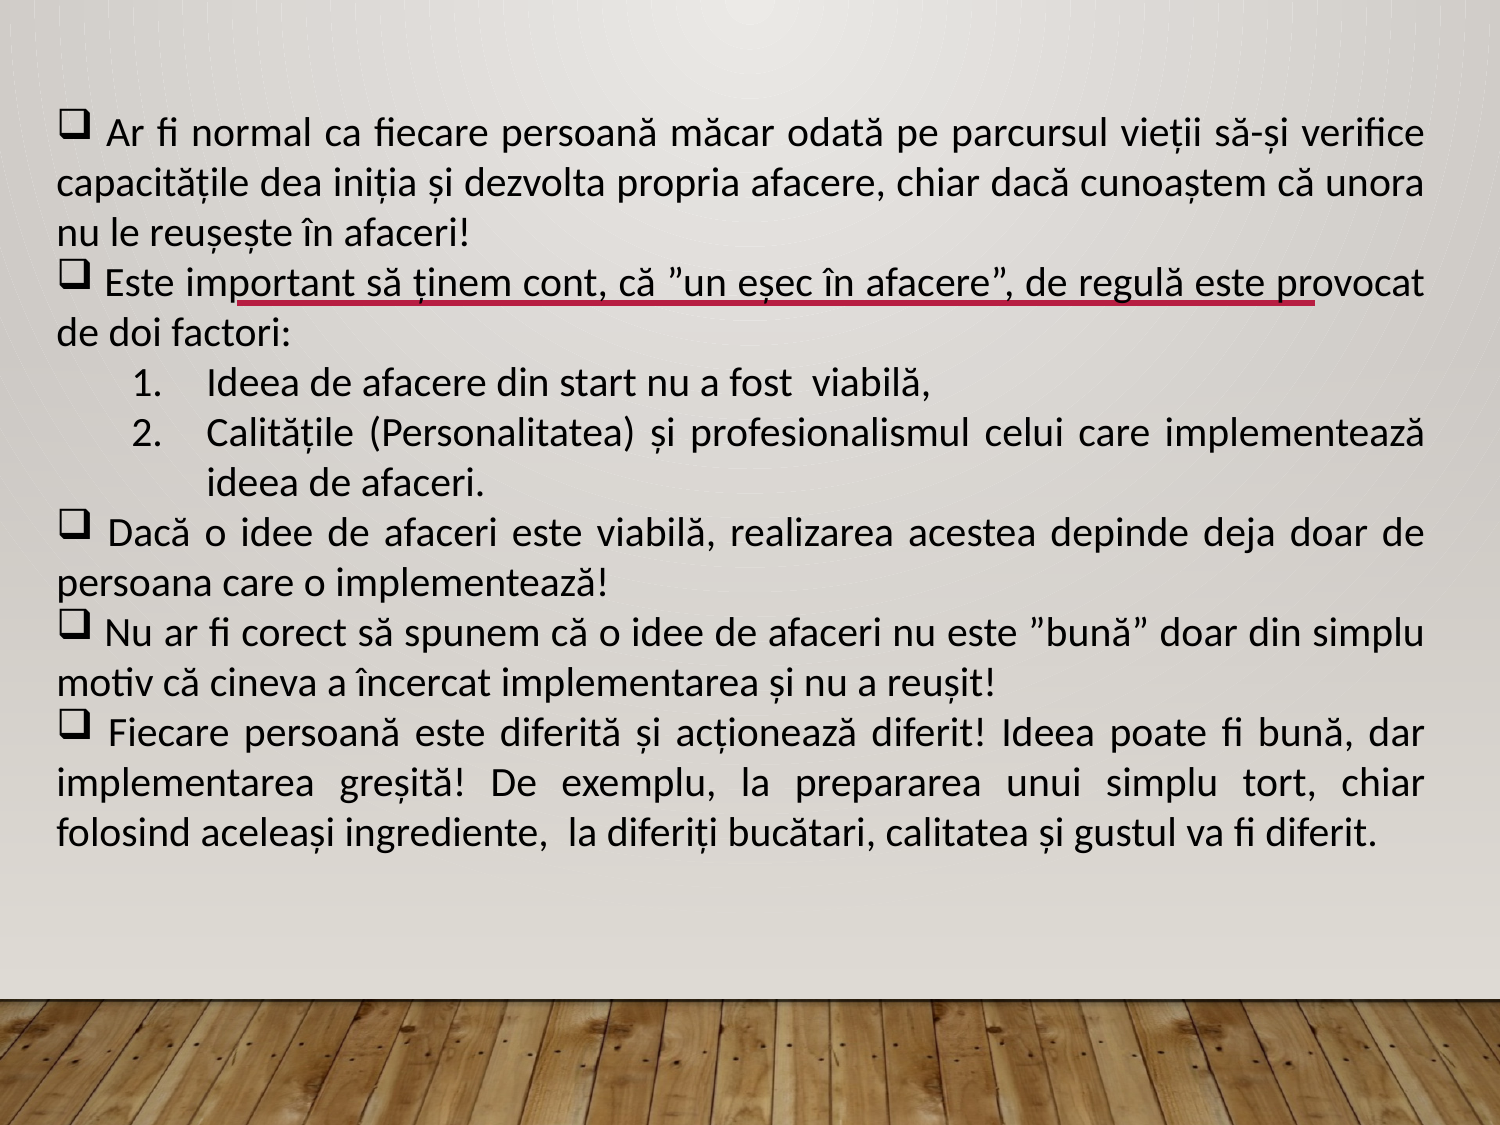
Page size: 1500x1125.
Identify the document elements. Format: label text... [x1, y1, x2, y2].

text_box Ar fi normal ca fiecare persoană măcar odată pe parcursul vieții să-și verifice capacitățile dea iniția și dezvolta propria afacere, chiar dacă cunoaștem că unora nu le reușește în afaceri! Este important să ținem cont, că ”un eșec în afacere”, de regulă este provocat de doi factori: Ideea de afacere din start nu a fost viabilă, Calitățile (Personalitatea) și profesionalismul celui care implementează ideea de afaceri. Dacă o idee de afaceri este viabilă, realizarea acestea depinde deja doar de persoana care o implementează! Nu ar fi corect să spunem că o idee de afaceri nu este ”bună” doar din simplu motiv că cineva a încercat implementarea și nu a reușit! Fiecare persoană este diferită și acționează diferit! Ideea poate fi bună, dar implementarea greșită! De exemplu, la prepararea unui simplu tort, chiar folosind aceleași ingrediente, la diferiți bucătari, calitatea și gustul va fi diferit. [41, 97, 1441, 863]
picture [0, 999, 1500, 1125]
